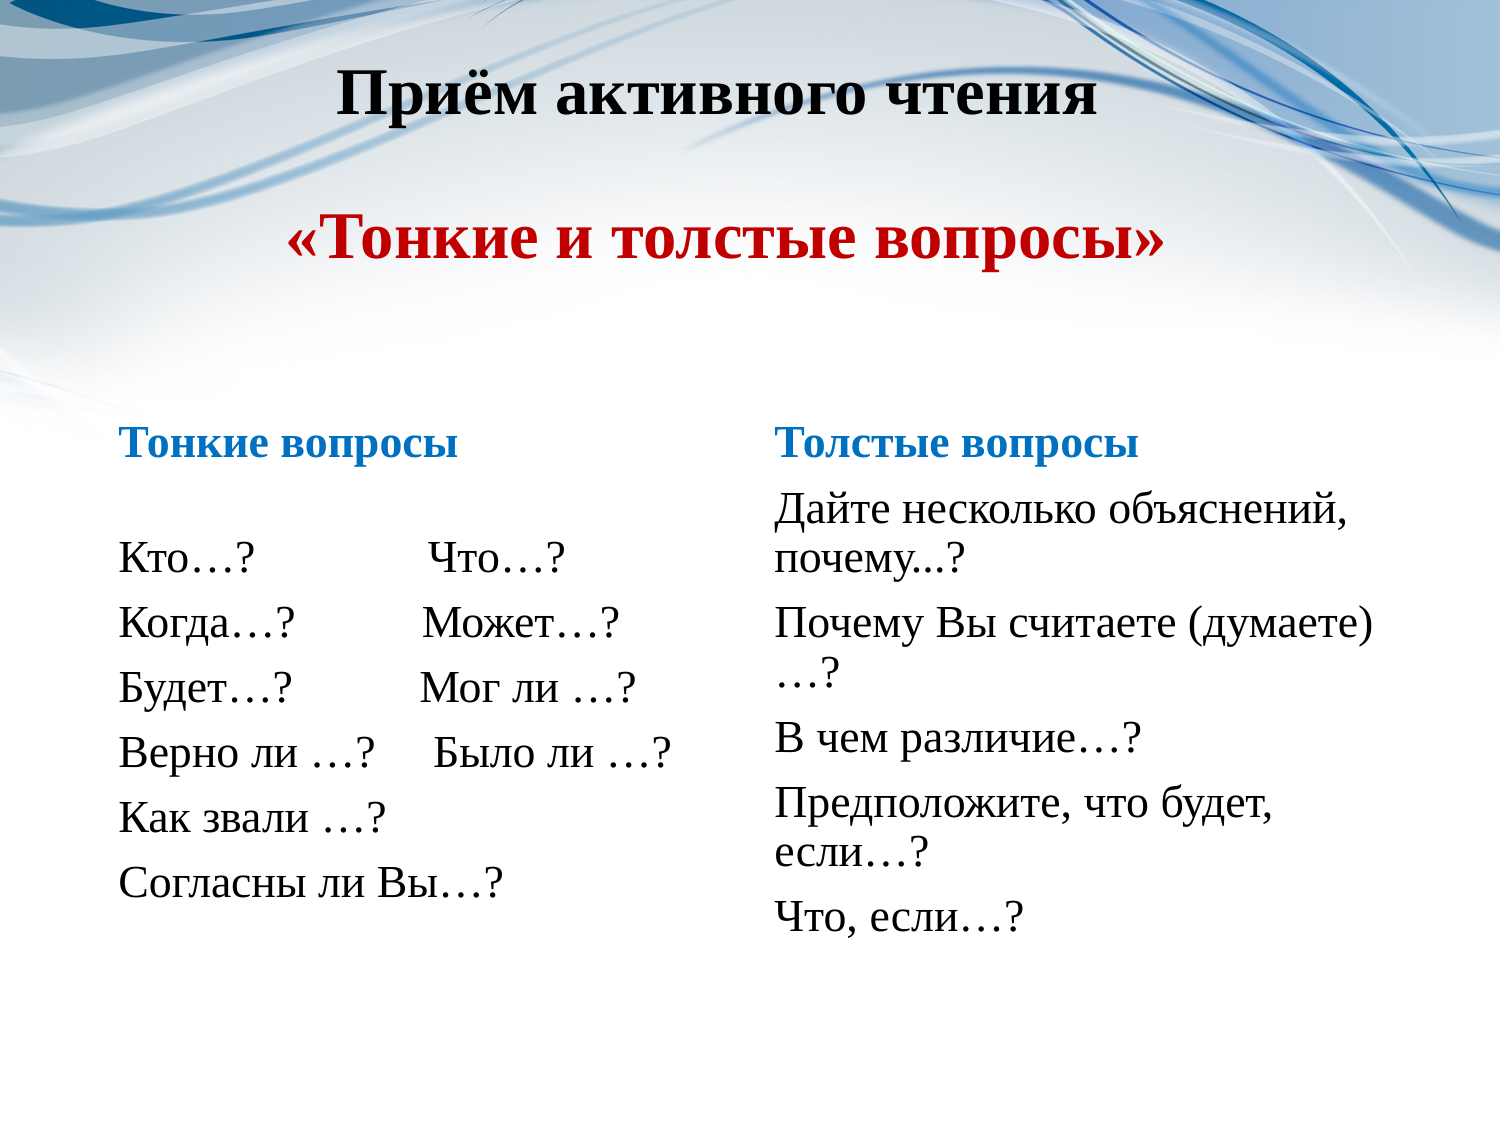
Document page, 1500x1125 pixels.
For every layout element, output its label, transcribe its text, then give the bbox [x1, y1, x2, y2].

title Приём активного чтения «Тонкие и толстые вопросы» [103, 59, 1398, 278]
picture [0, 0, 1500, 1125]
list Тонкие вопросы Кто…? Что…? Когда…? Может…? Будет…? Мог ли …? Верно ли …? Было ли …? Как звали …? Согласны ли Вы…? [103, 410, 738, 1016]
list Толстые вопросы Дайте несколько объяснений, почему...? Почему Вы считаете (думаете) …? В чем различие…? Предположите, что будет, если…? Что, если…? [759, 410, 1398, 1016]
